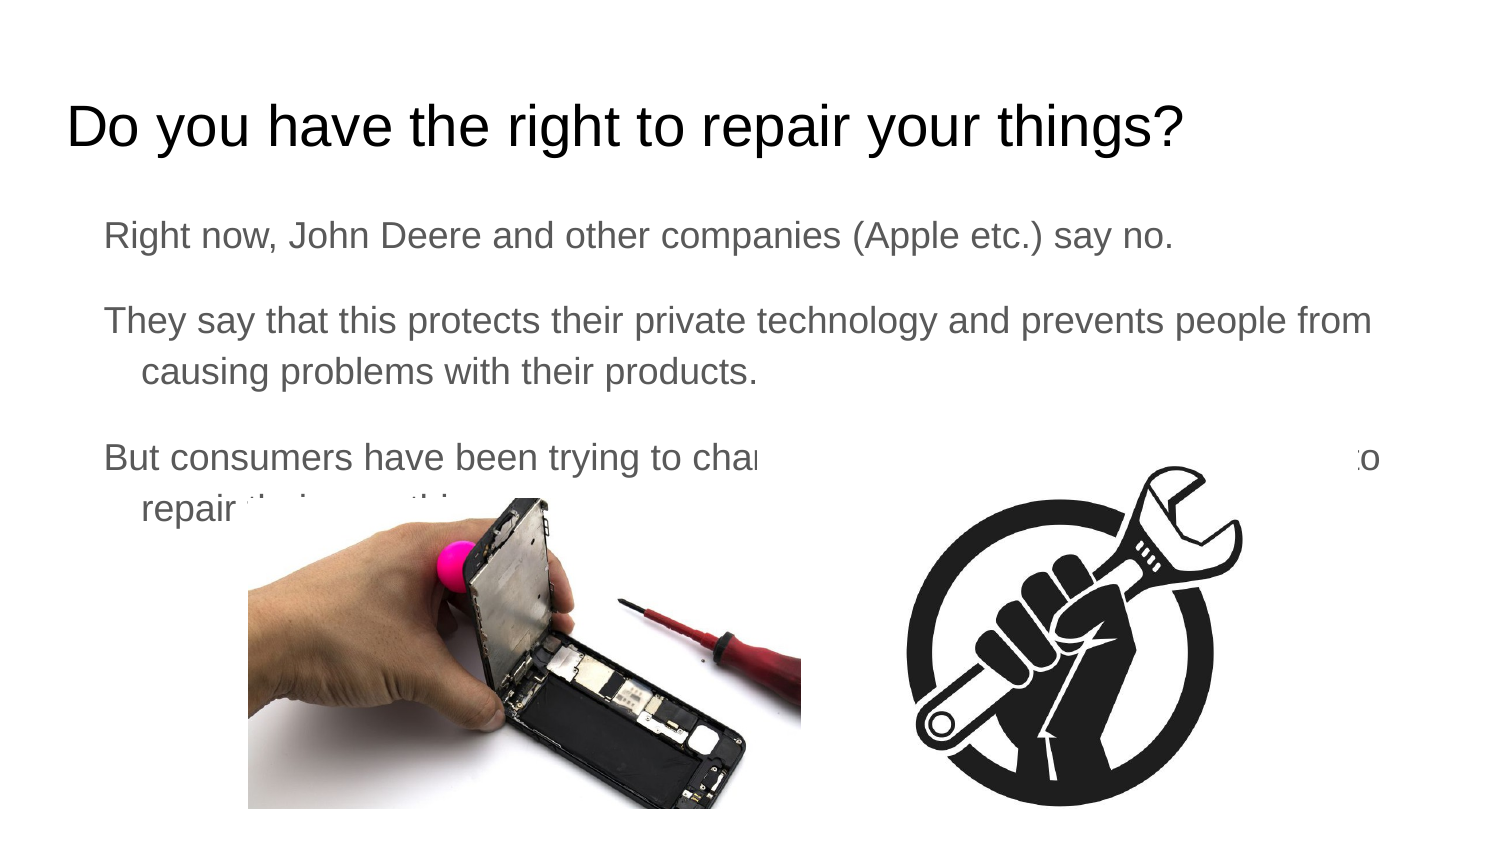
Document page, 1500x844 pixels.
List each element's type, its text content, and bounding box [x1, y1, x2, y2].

picture [248, 424, 1358, 844]
list Right now, John Deere and other companies (Apple etc.) say no. They say that this protects their private technology and prevents people from causing problems with their products. But consumers have been trying to change the laws to allow them the right to repair their own things. [51, 189, 1449, 750]
title Do you have the right to repair your things? [51, 72, 1449, 167]
